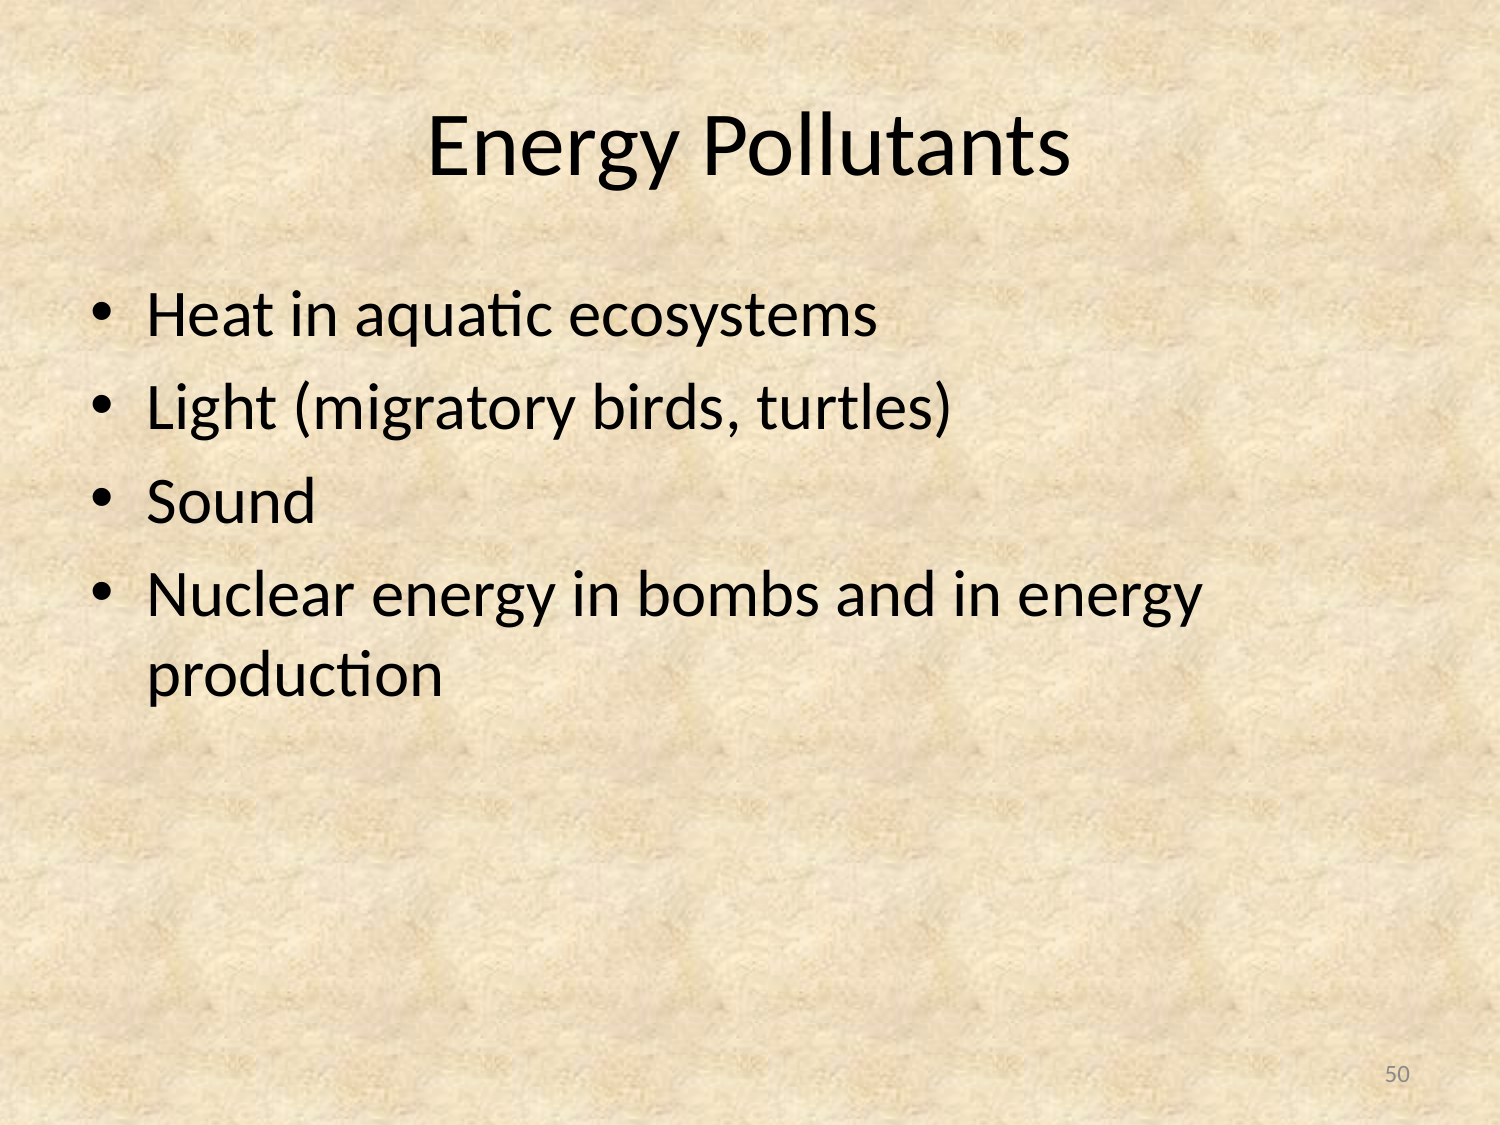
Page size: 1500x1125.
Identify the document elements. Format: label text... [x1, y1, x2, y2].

list Heat in aquatic ecosystems Light (migratory birds, turtles) Sound Nuclear energy in bombs and in energy production [75, 262, 1425, 1005]
title Energy Pollutants [75, 45, 1425, 233]
slide_number 50 [1074, 1042, 1425, 1103]
